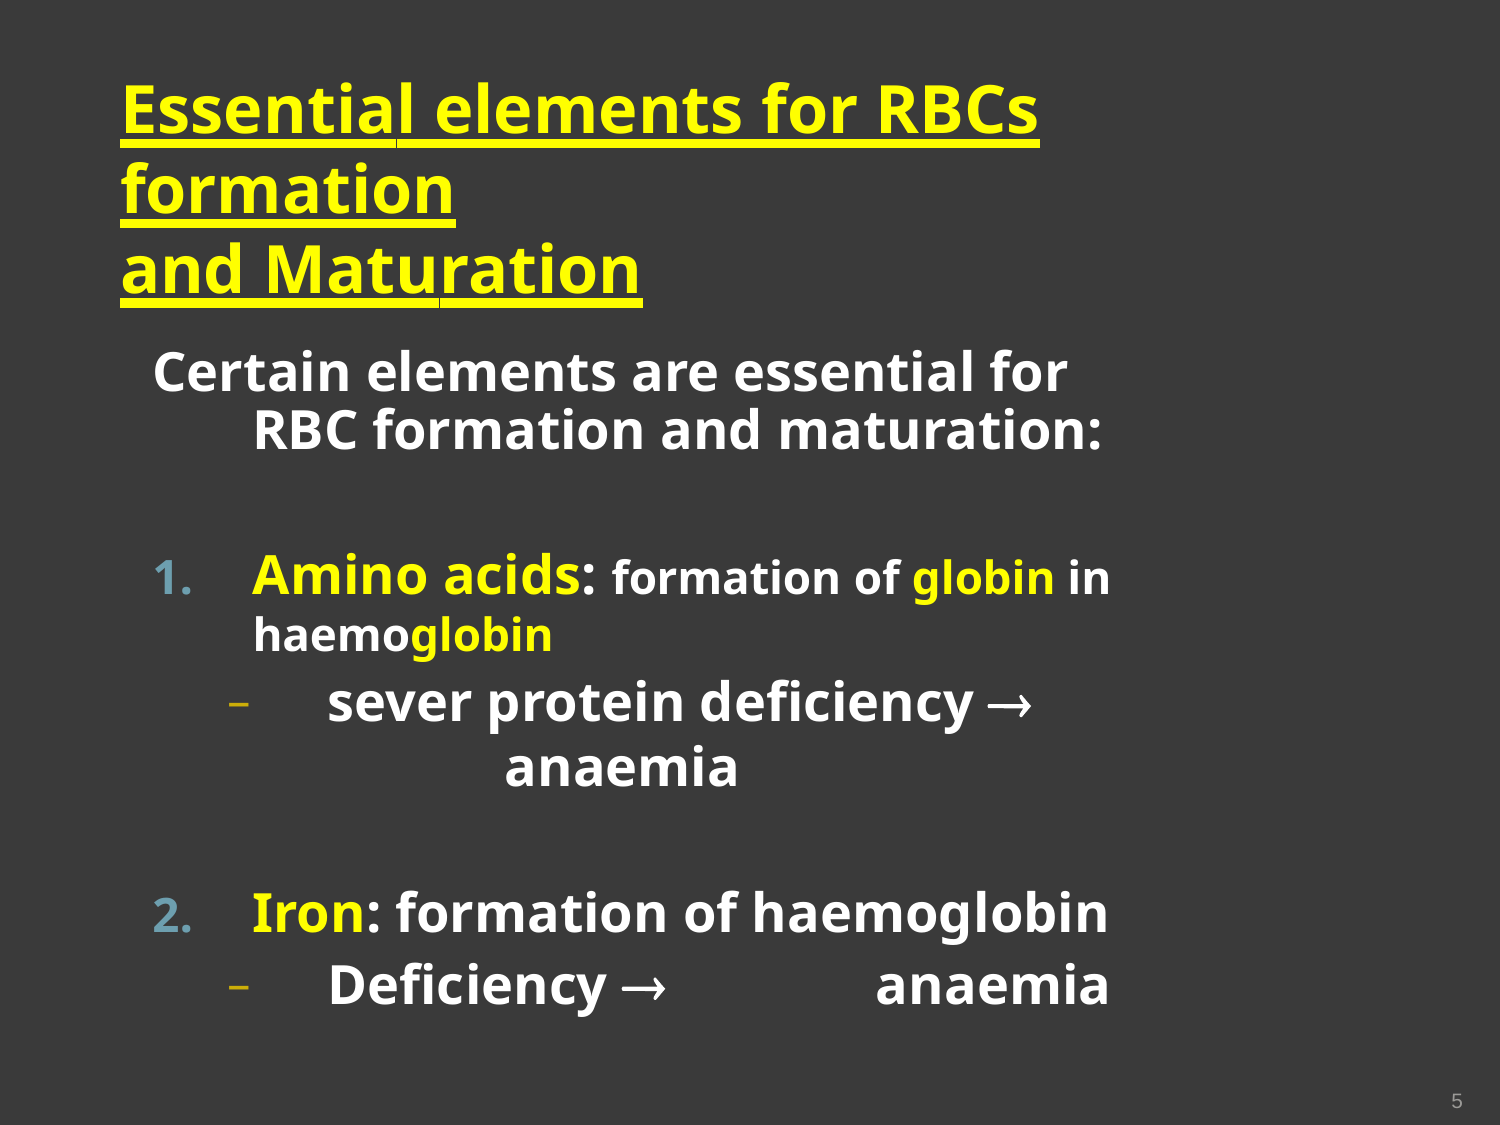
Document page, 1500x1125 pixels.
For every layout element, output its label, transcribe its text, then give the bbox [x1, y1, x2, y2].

title Essential elements for RBCs formation and Maturation [117, 43, 1383, 307]
text_box 5 [1449, 1089, 1465, 1113]
text_box Certain elements are essential for RBC formation and maturation: Amino acids: formation of globin in haemoglobin sever protein deficiency  anaemia Iron: formation of haemoglobin Deficiency  anaemia [150, 343, 1373, 1016]
